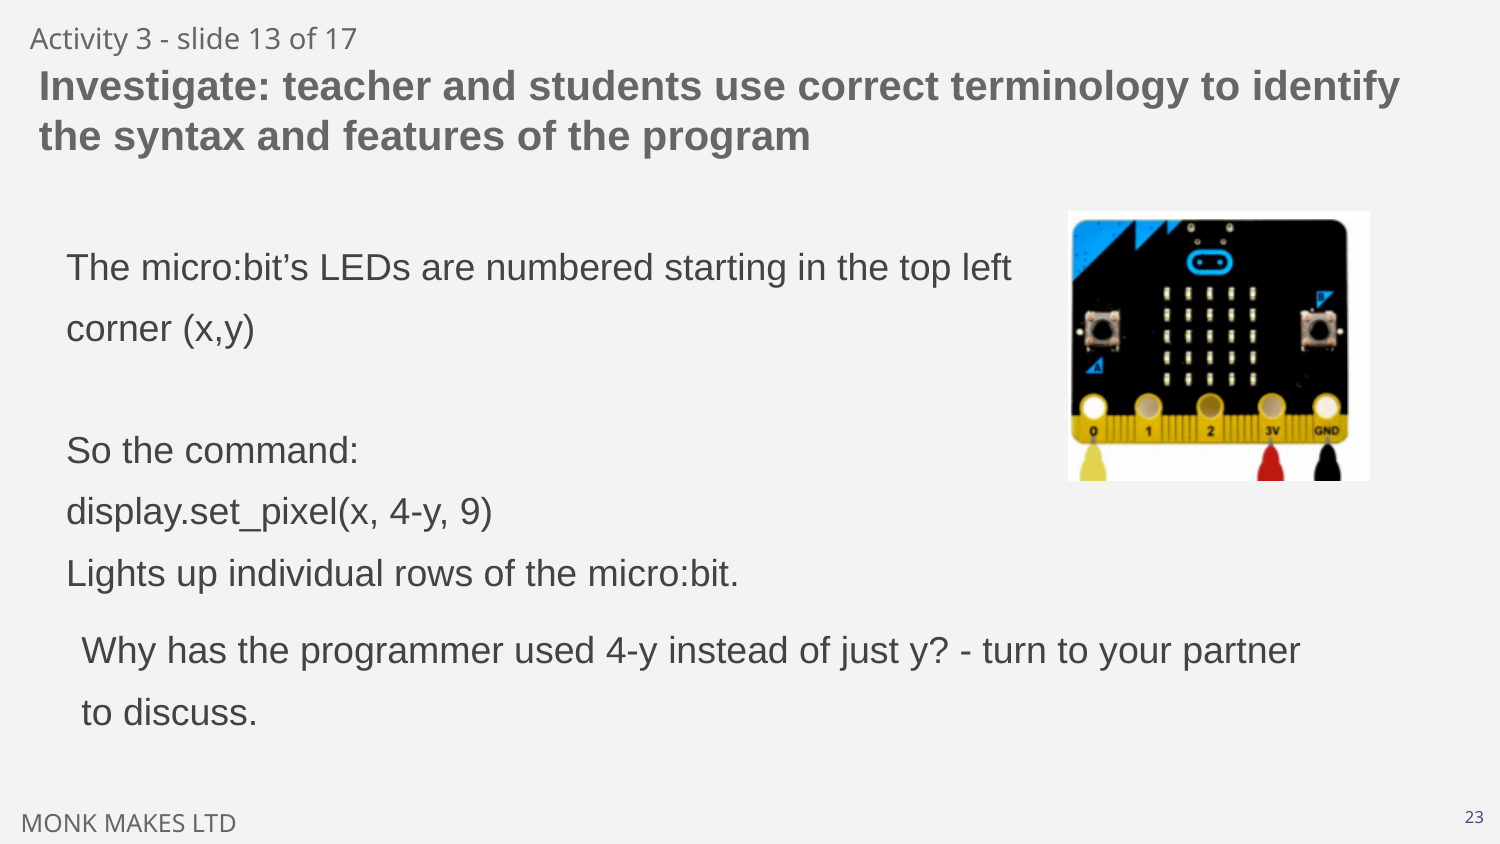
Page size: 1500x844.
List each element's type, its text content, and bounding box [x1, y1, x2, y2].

subtitle Activity 3 - slide 13 of 17 [14, 0, 1500, 52]
slide_number ‹#› [1448, 792, 1500, 844]
text_box The micro:bit’s LEDs are numbered starting in the top left corner (x,y) So the command: display.set_pixel(x, 4-y, 9) Lights up individual rows of the micro:bit. [50, 211, 1032, 593]
title Investigate: teacher and students use correct terminology to identify the syntax and features of the program [24, 52, 1422, 167]
picture [1067, 211, 1371, 481]
text_box Why has the programmer used 4-y instead of just y? - turn to your partner to discuss. [66, 550, 1352, 753]
